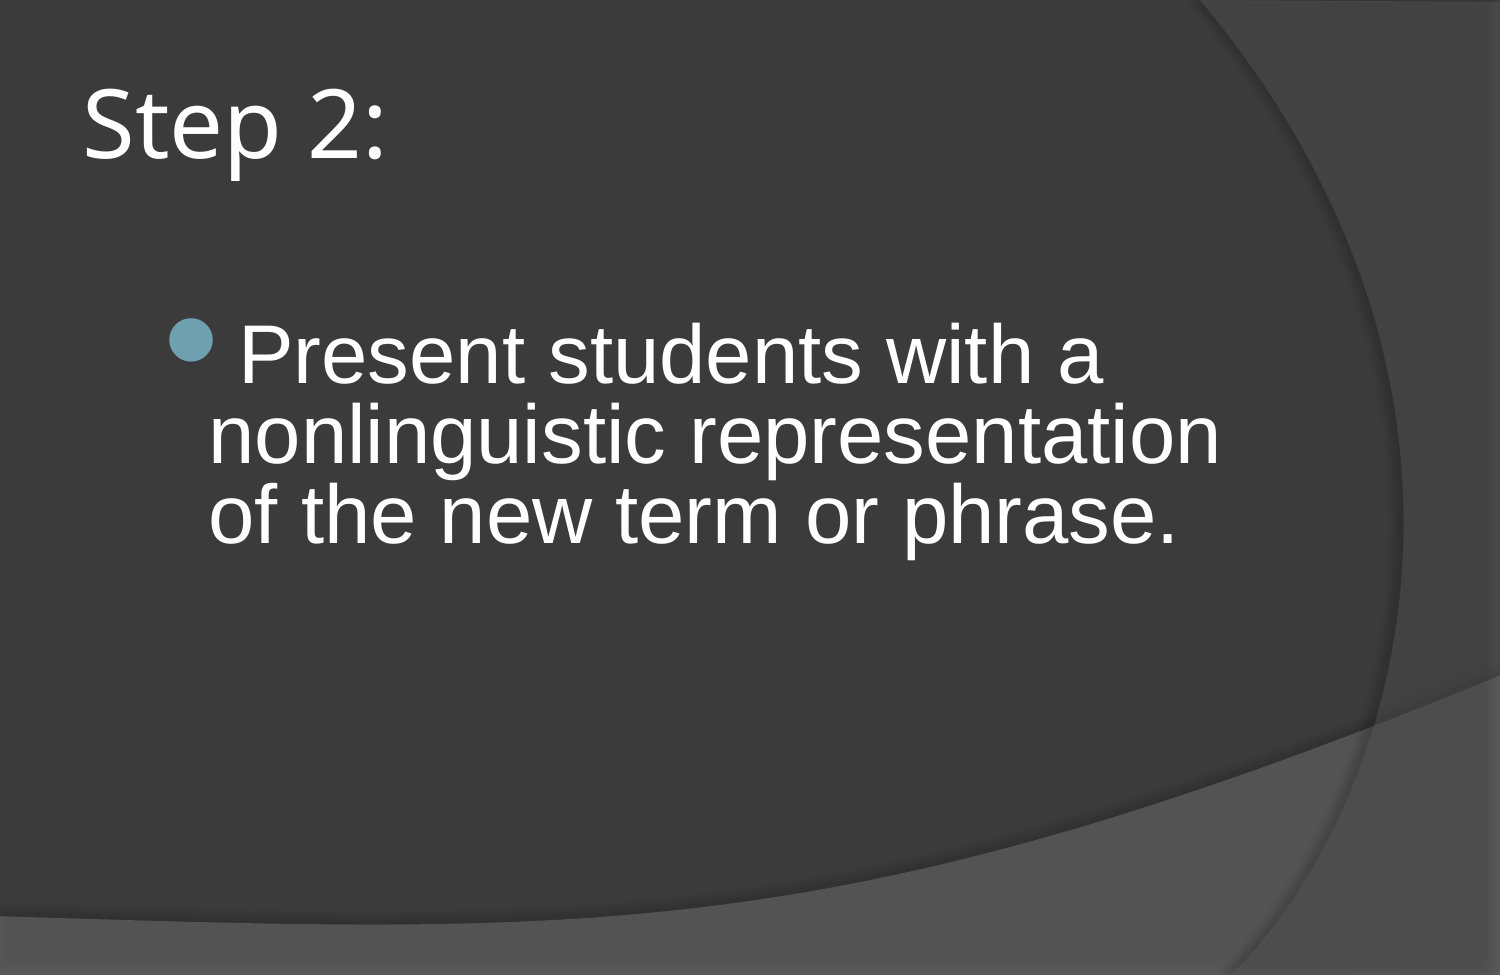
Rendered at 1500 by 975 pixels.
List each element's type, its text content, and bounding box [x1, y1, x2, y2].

list Present students with a nonlinguistic representation of the new term or phrase. [74, 312, 1301, 872]
title Step 2: [74, 38, 1301, 202]
